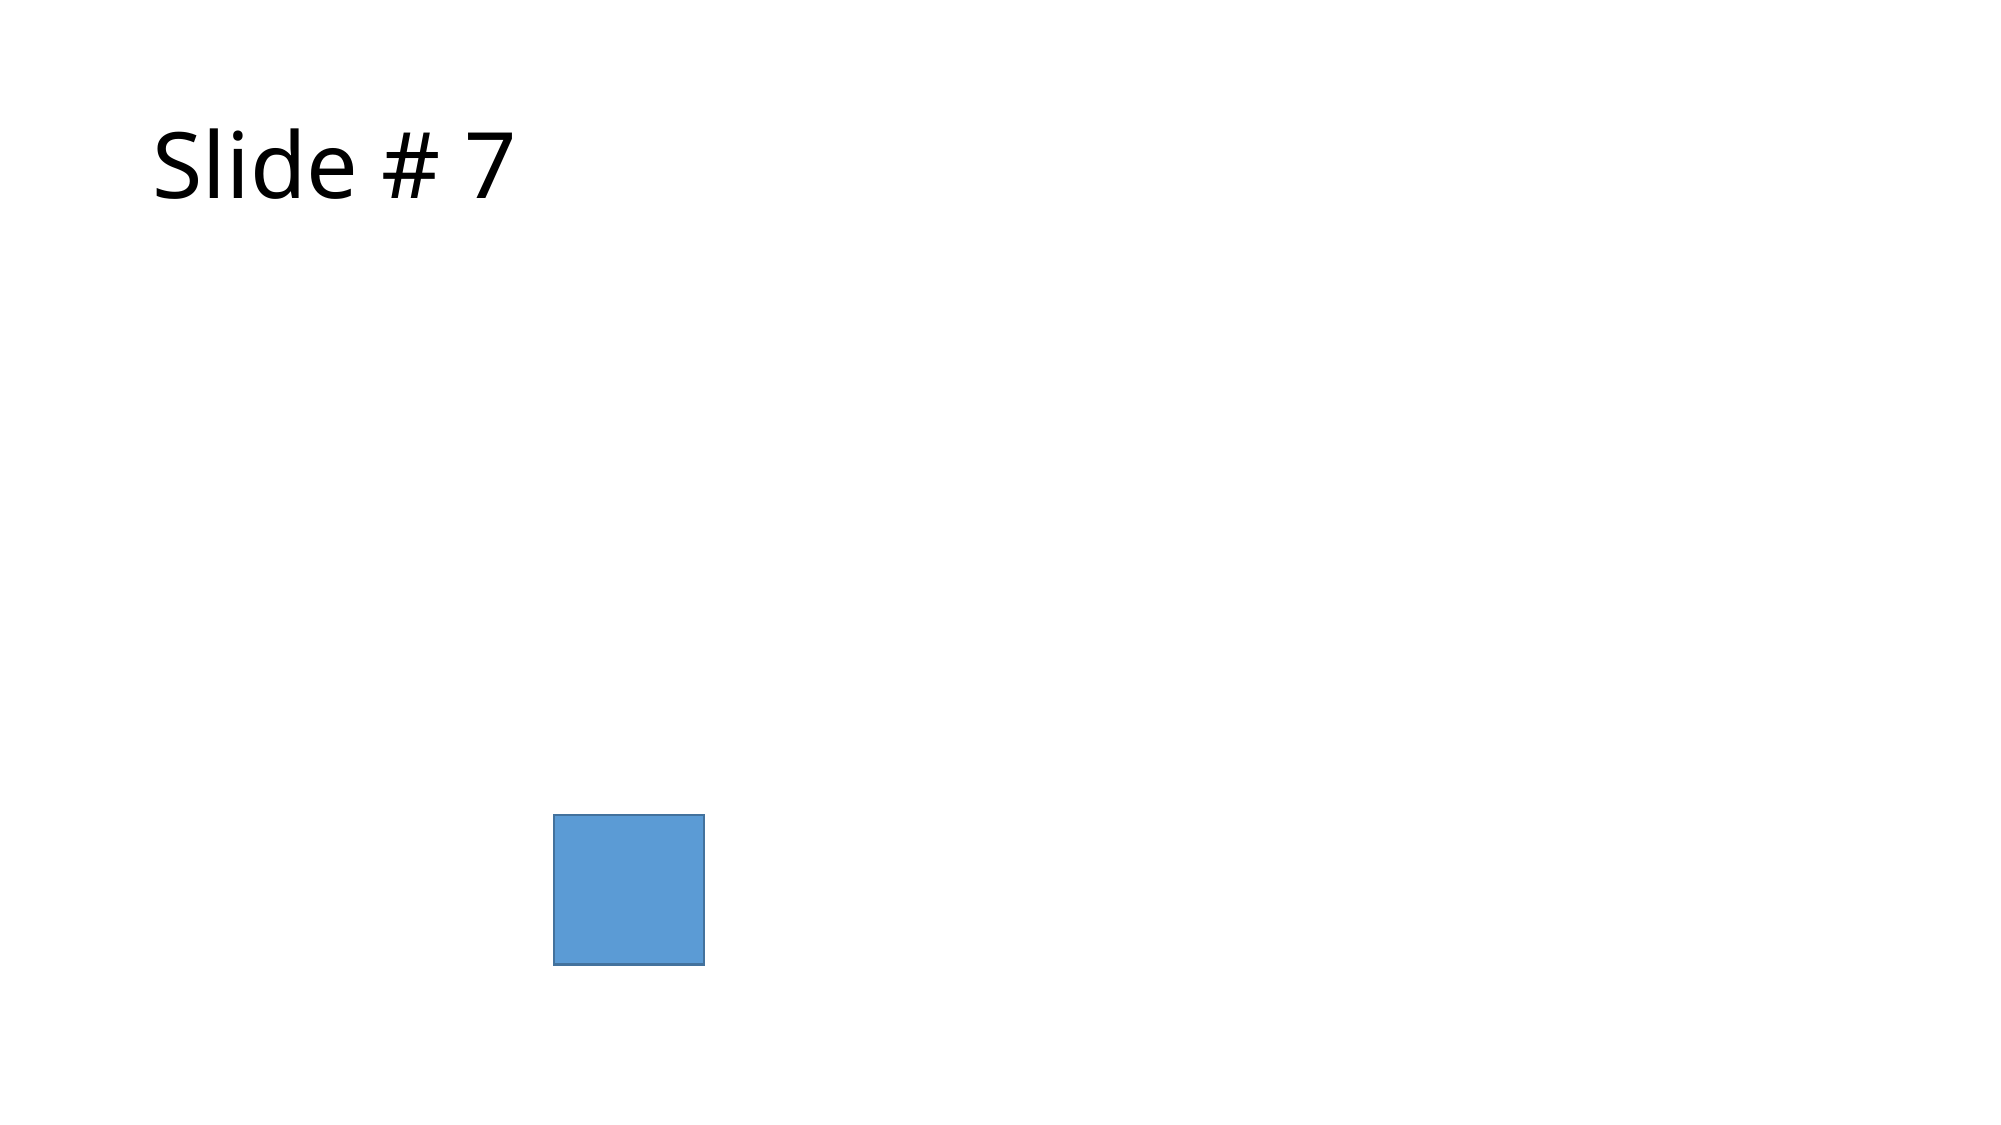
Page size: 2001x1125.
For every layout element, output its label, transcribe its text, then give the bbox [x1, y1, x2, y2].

title Slide # 7 [137, 59, 1863, 278]
text_box [553, 814, 705, 966]
